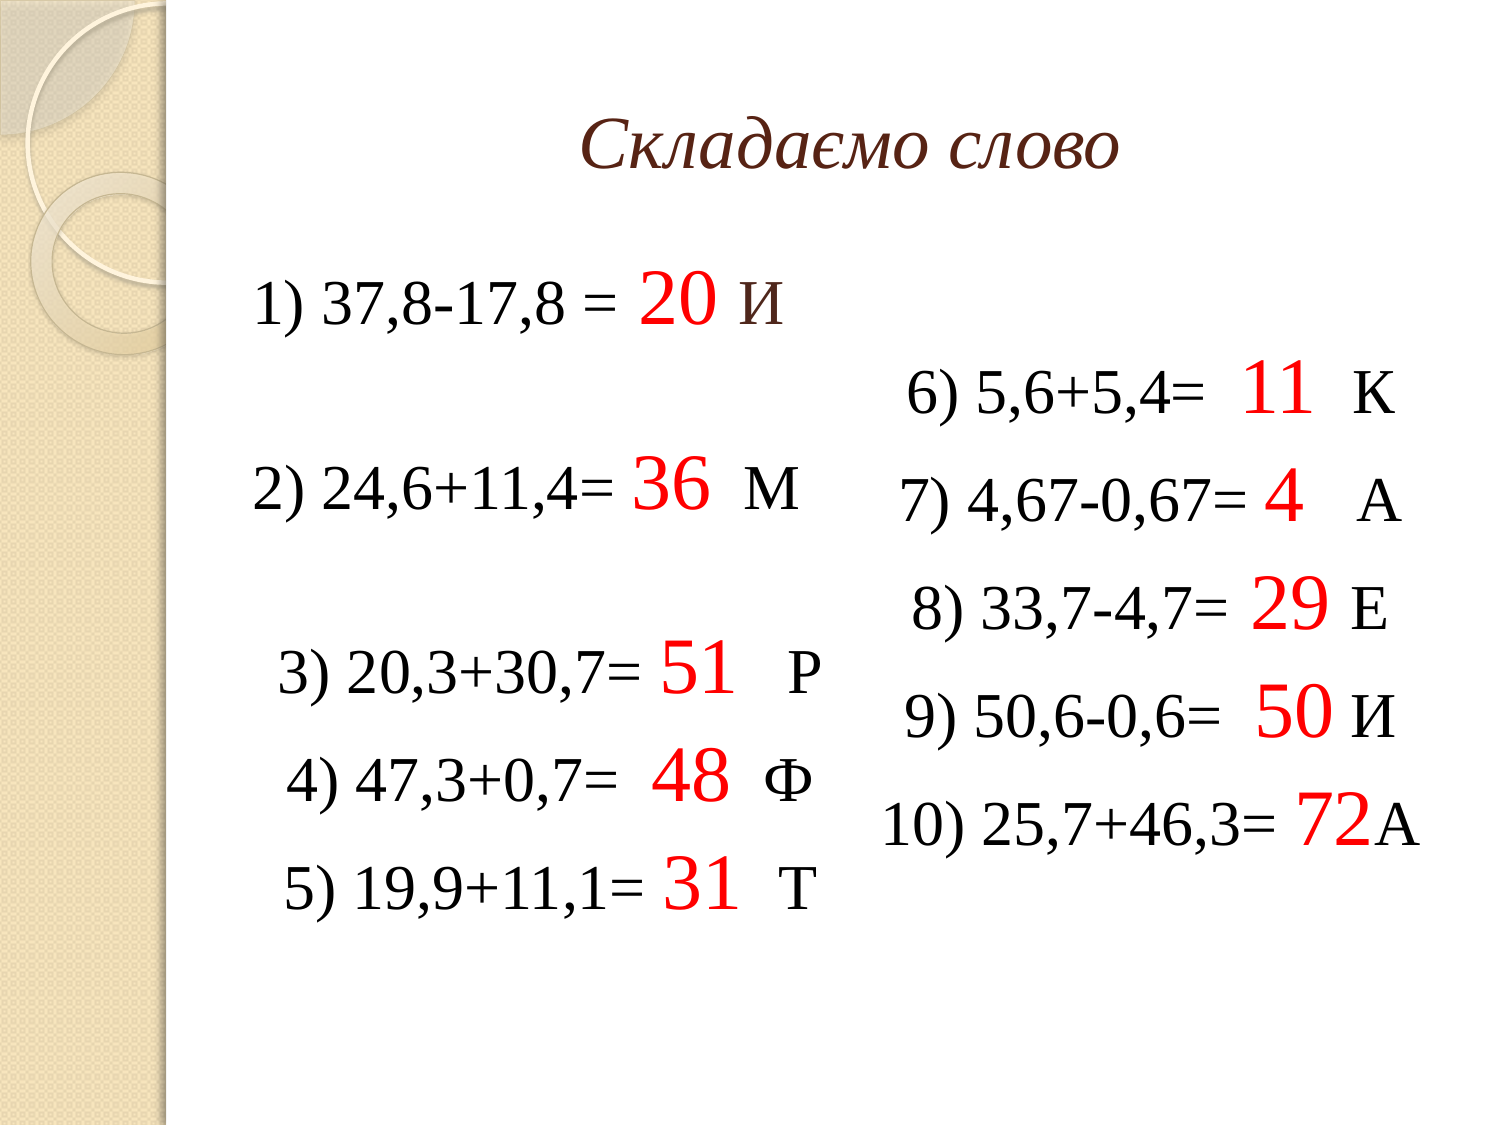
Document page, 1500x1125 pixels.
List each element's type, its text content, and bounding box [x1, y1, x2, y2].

list 1) 37,8-17,8 = 20 И 2) 24,6+11,4= 36 М 3) 20,3+30,7= 51 Р 4) 47,3+0,7= 48 Ф 5) 19,9+11,1= 31 Т 6) 5,6+5,4= 11 К 7) 4,67-0,67= 4 А 8) 33,7-4,7= 29 Е 9) 50,6-0,6= 50 И 10) 25,7+46,3= 72А [235, 237, 1466, 1025]
title Складаємо слово [235, 45, 1466, 233]
